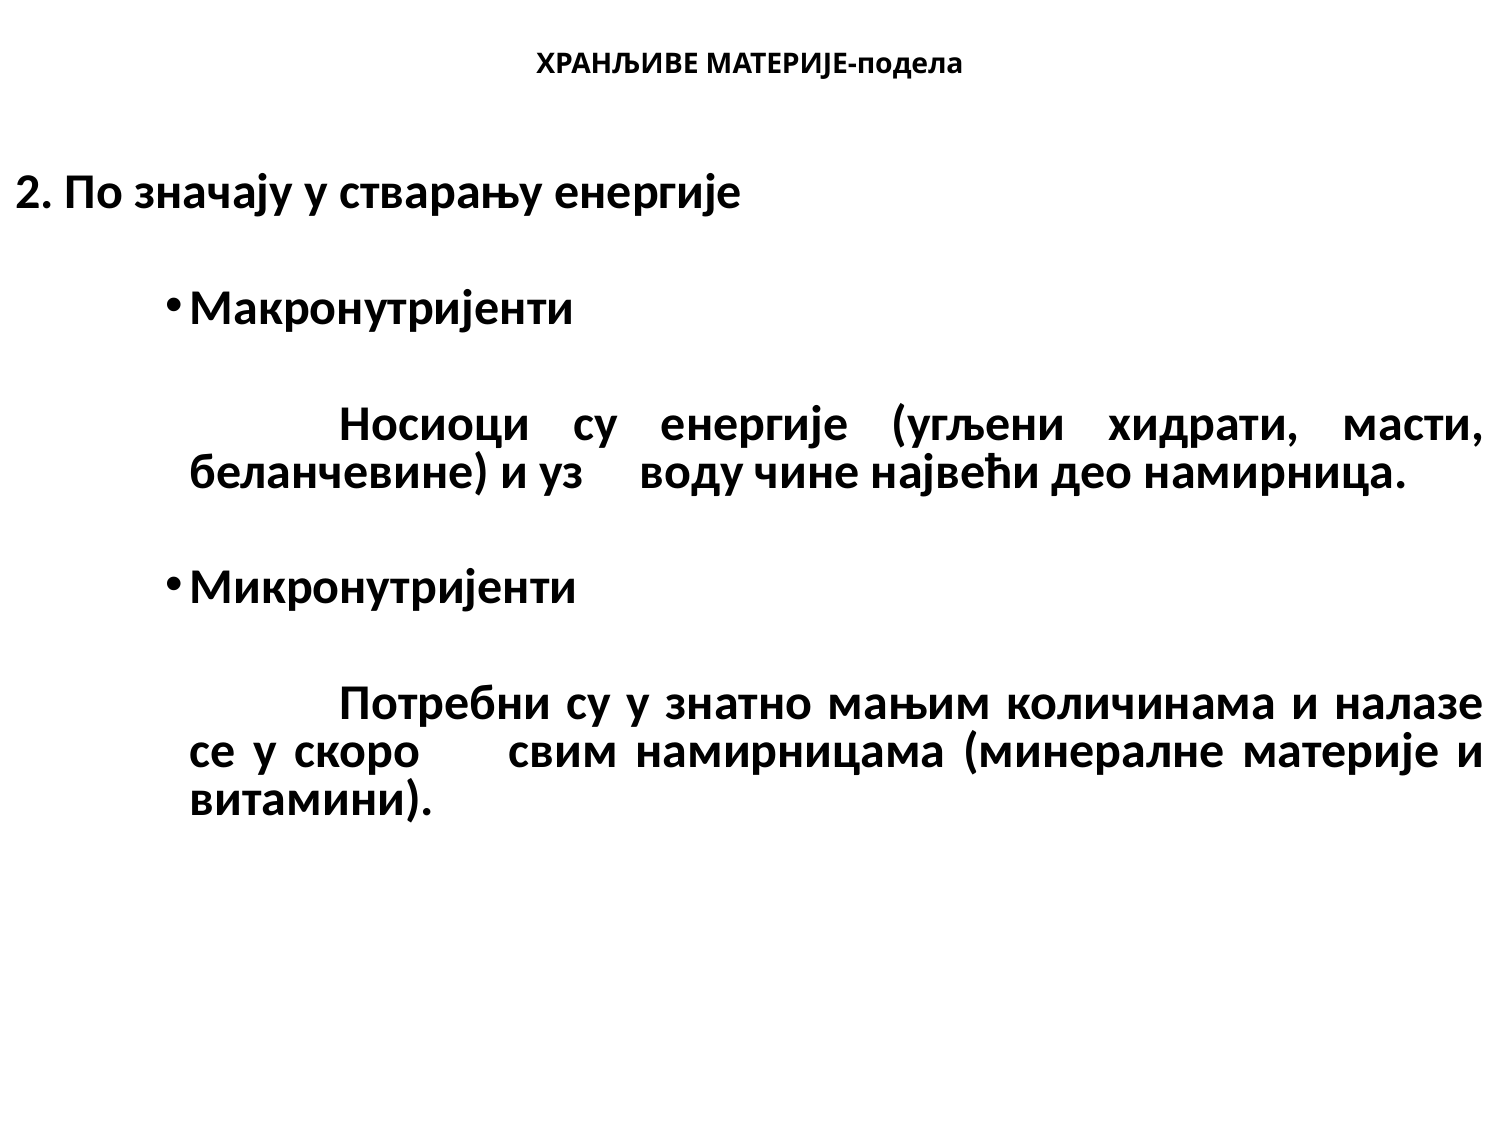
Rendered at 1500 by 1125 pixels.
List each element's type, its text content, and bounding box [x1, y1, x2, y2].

title ХРАНЉИВЕ МАТЕРИЈЕ-подела [0, 0, 1500, 125]
list 2. По значају у стварању енергије Макронутријенти Носиоци су енергије (угљени хидрати, масти, беланчевине) и уз воду чине највећи део намирница. Микронутријенти Потребни су у знатно мањим количинама и налазе се у скоро свим намирницама (минералне материје и витамини). [0, 162, 1500, 1005]
